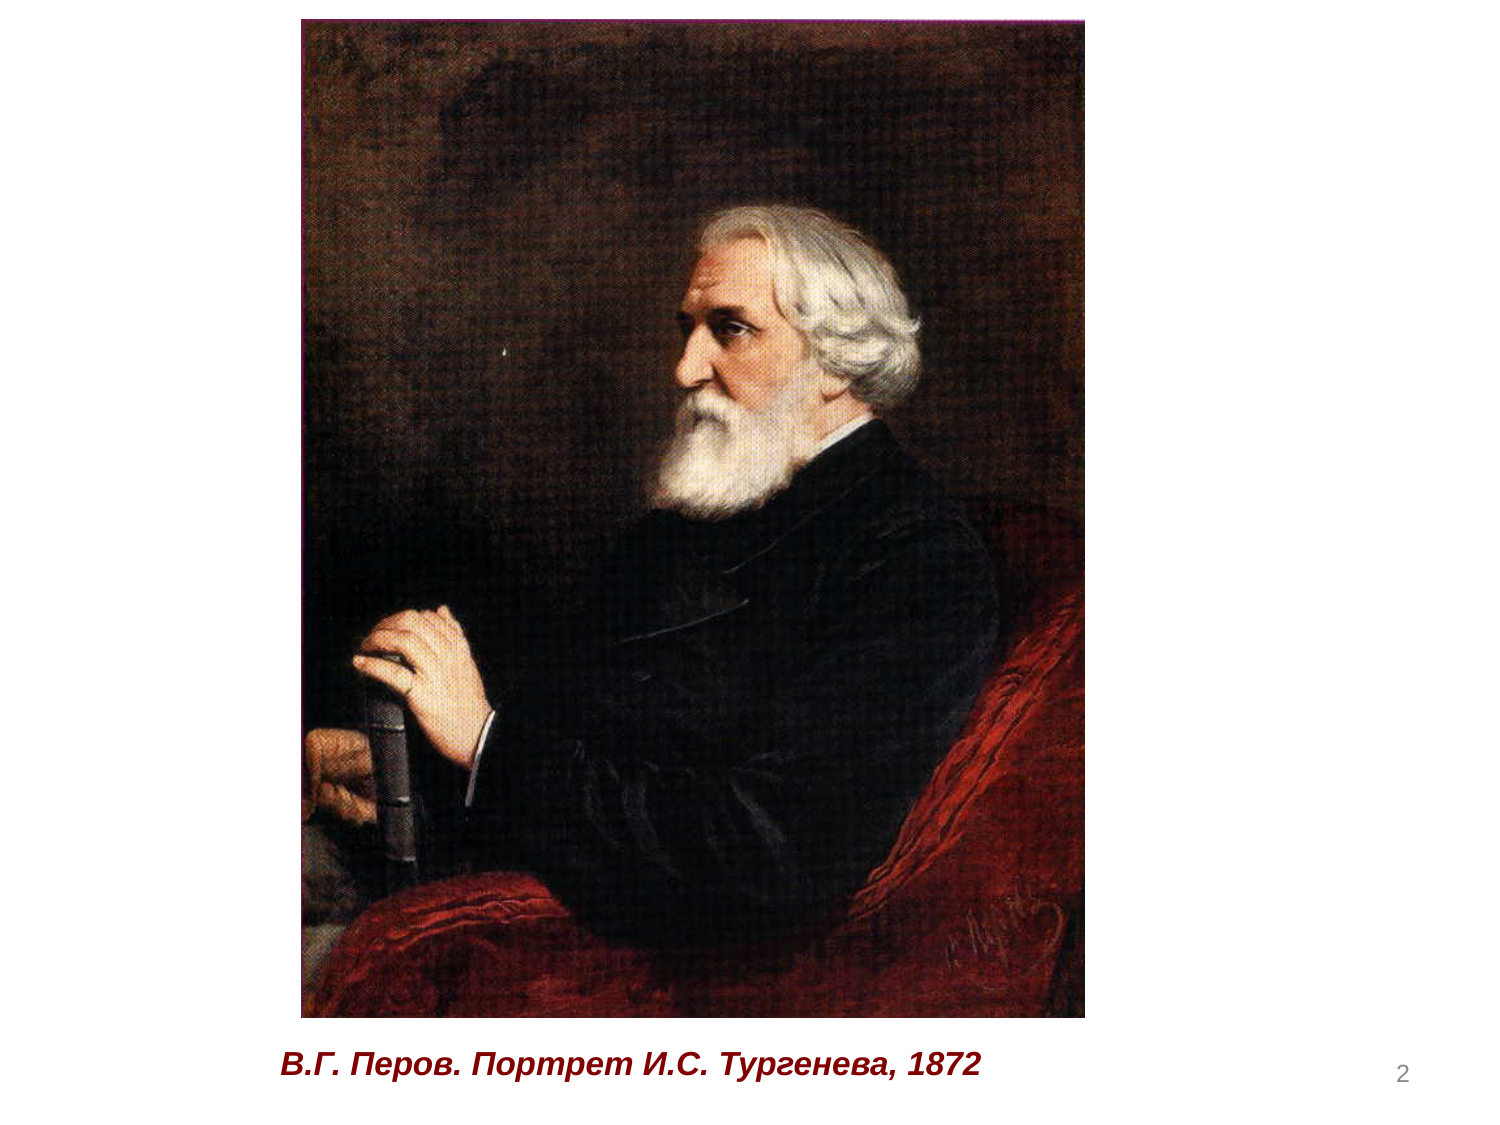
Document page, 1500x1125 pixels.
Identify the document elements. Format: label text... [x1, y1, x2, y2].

text_box В.Г. Перов. Портрет И.С. Тургенева, 1872 [265, 1034, 1117, 1090]
slide_number 2 [1074, 1042, 1425, 1103]
picture [300, 18, 1086, 1019]
